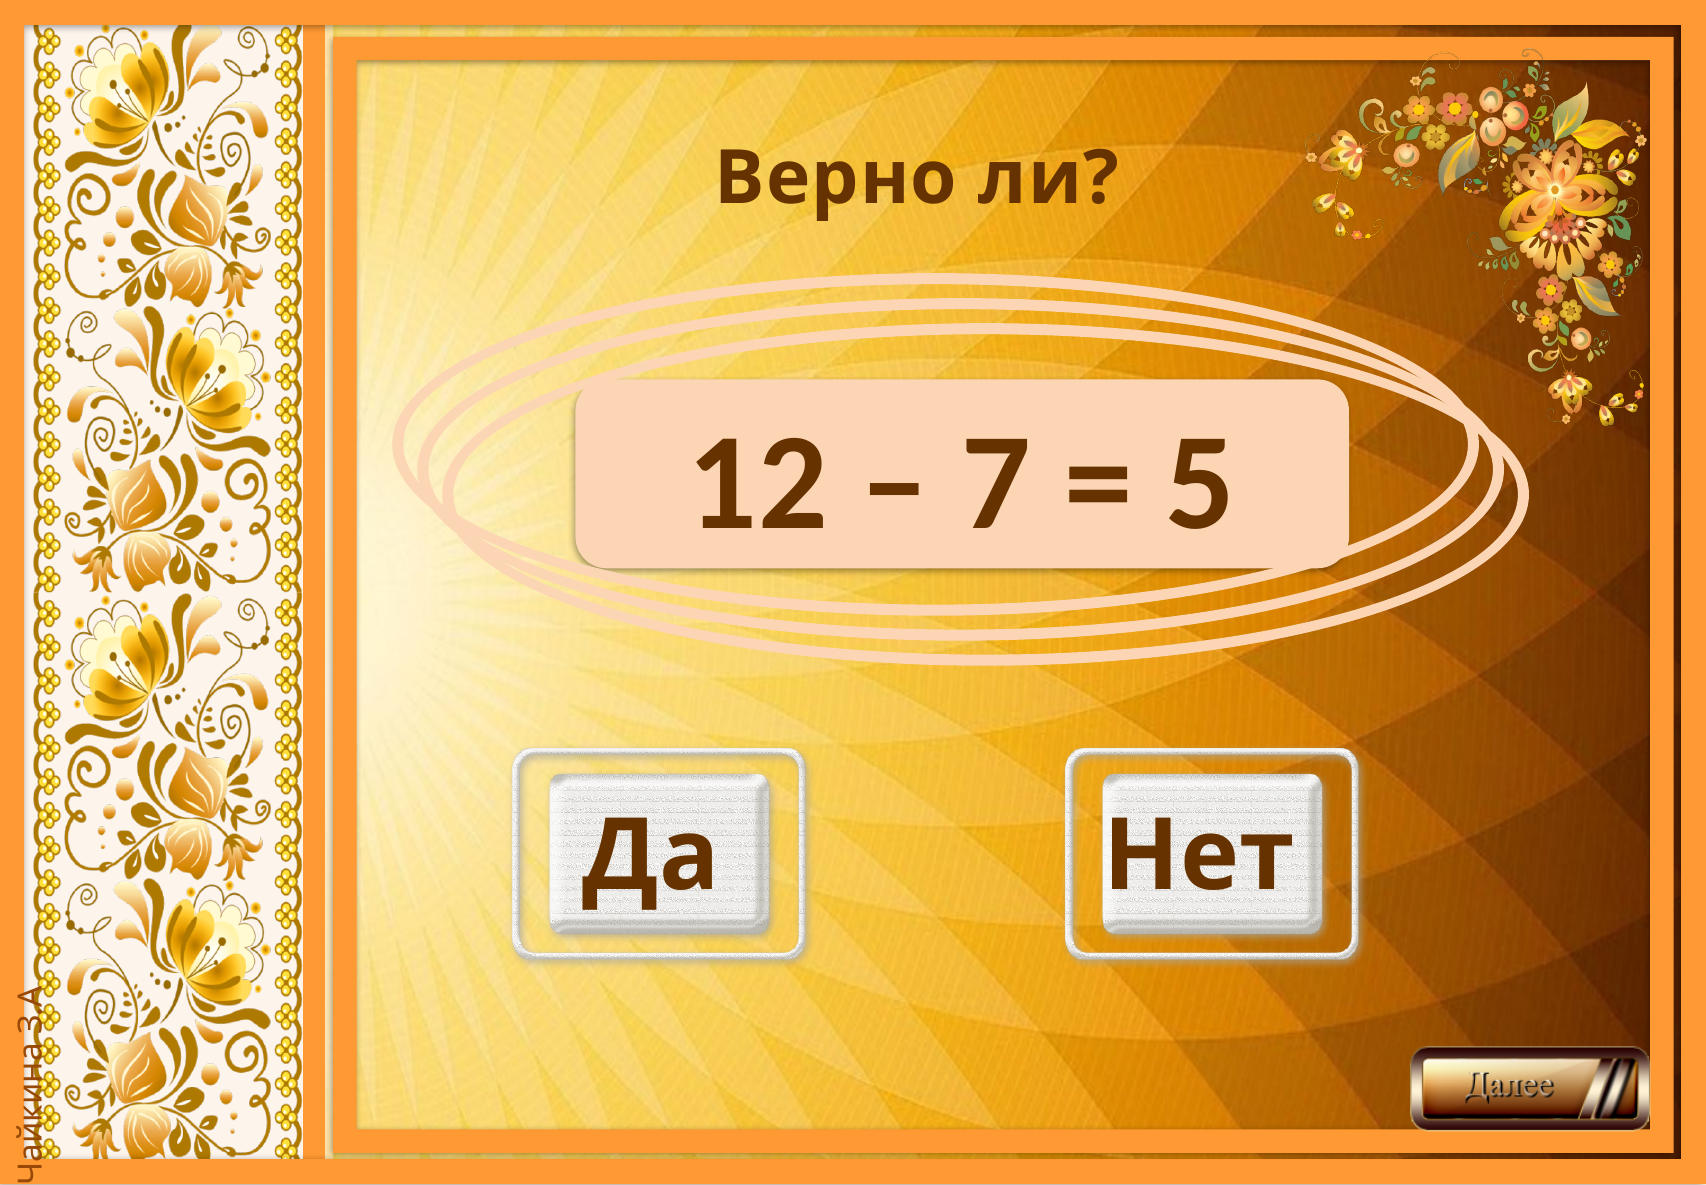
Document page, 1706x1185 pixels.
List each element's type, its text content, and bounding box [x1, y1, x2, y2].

picture [325, 25, 1681, 1159]
text_box [440, 321, 1532, 668]
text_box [501, 733, 820, 976]
text_box [460, 426, 1482, 618]
picture [25, 1130, 38, 1138]
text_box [1054, 733, 1373, 976]
text_box Верно ли? [392, 119, 1444, 317]
text_box [415, 296, 1491, 534]
picture [25, 1149, 32, 1159]
picture [25, 1091, 38, 1099]
text_box [467, 439, 1507, 643]
picture [25, 993, 31, 1000]
picture [32, 1048, 39, 1056]
text_box 12 – 7 = 5 [574, 378, 1350, 570]
picture [25, 25, 303, 1159]
picture [25, 1068, 31, 1077]
text_box [390, 271, 1466, 509]
picture [32, 1149, 39, 1157]
